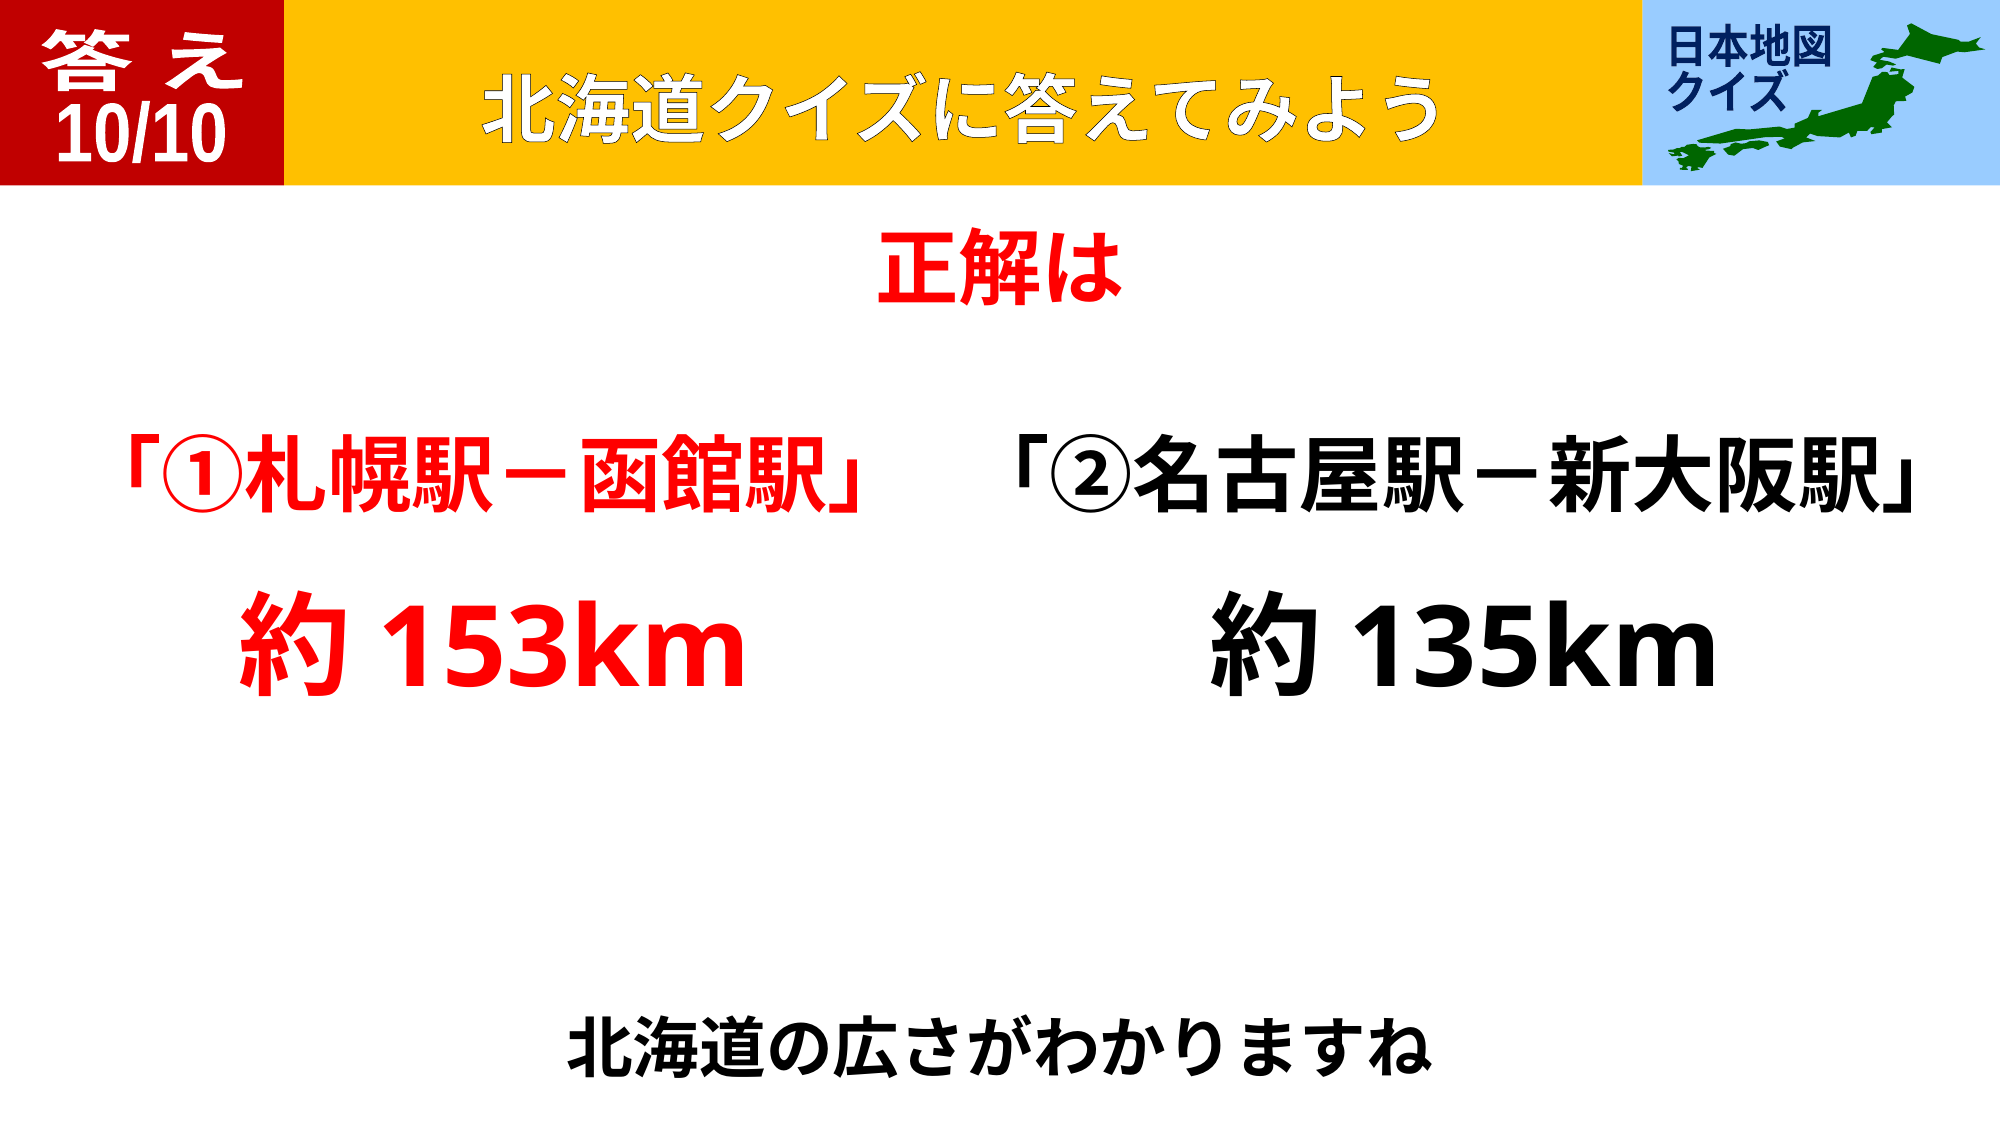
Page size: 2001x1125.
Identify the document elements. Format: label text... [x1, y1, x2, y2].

text_box 約135km [1194, 566, 1737, 717]
text_box 約153km [223, 566, 766, 717]
text_box 正解は [860, 207, 1140, 323]
text_box 「②名古屋駅－新大阪駅」 [951, 414, 1980, 530]
text_box 北海道の広さがわかりますね [551, 998, 1449, 1093]
text_box 「①札幌駅－函館駅」 [63, 414, 926, 530]
